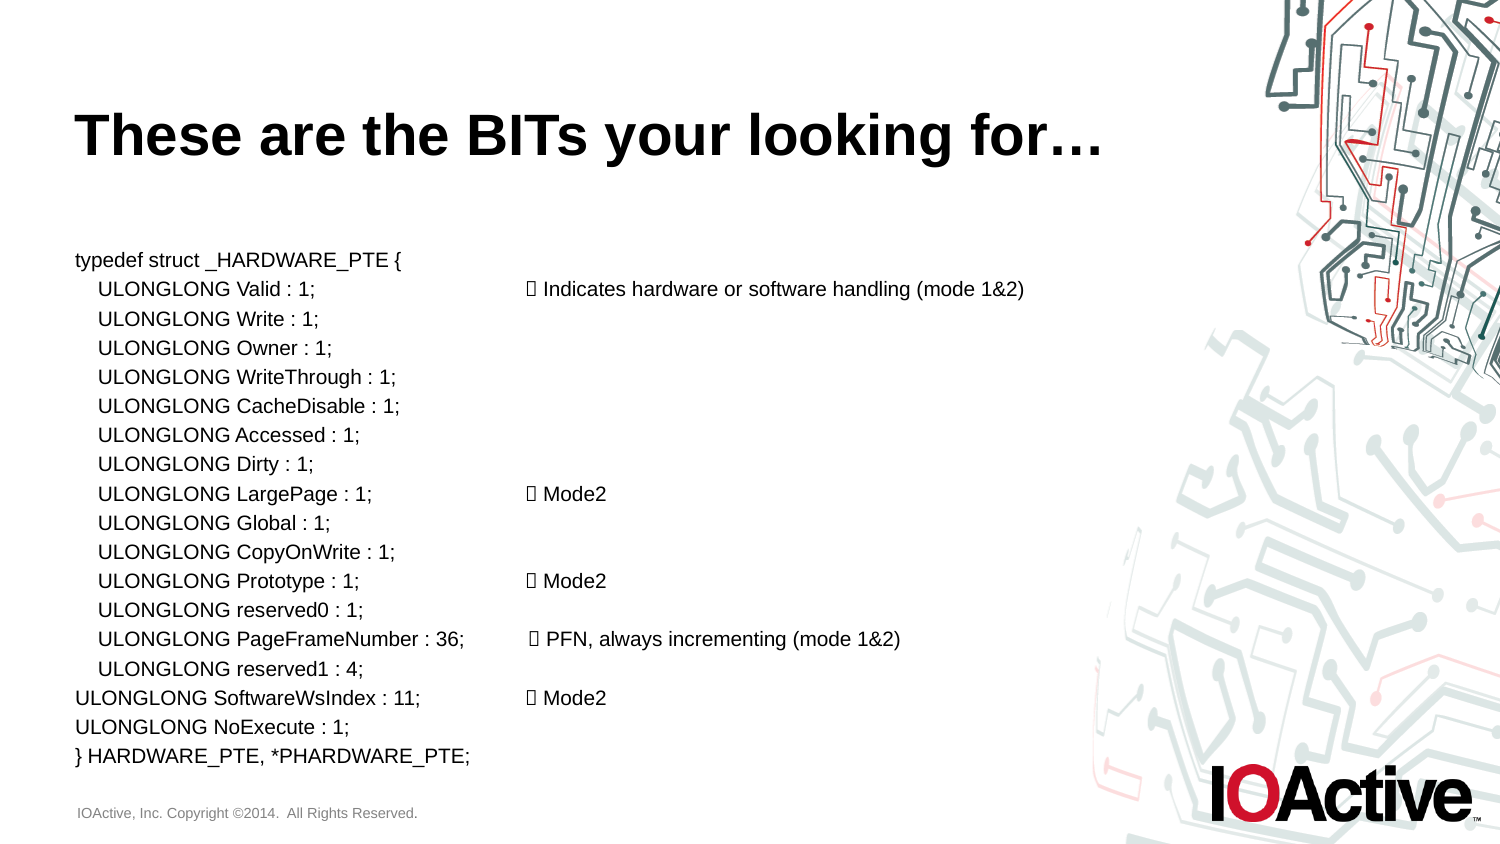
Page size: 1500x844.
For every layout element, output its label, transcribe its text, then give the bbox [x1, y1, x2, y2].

title These are the BITs your looking for… [74, 96, 1213, 238]
picture [0, 0, 1500, 844]
list typedef struct _HARDWARE_PTE { ULONGLONG Valid : 1;  Indicates hardware or software handling (mode 1&2) ULONGLONG Write : 1; ULONGLONG Owner : 1; ULONGLONG WriteThrough : 1; ULONGLONG CacheDisable : 1; ULONGLONG Accessed : 1; ULONGLONG Dirty : 1; ULONGLONG LargePage : 1;  Mode2 ULONGLONG Global : 1; ULONGLONG CopyOnWrite : 1; ULONGLONG Prototype : 1;  Mode2 ULONGLONG reserved0 : 1; ULONGLONG PageFrameNumber : 36;  PFN, always incrementing (mode 1&2) ULONGLONG reserved1 : 4; ULONGLONG SoftwareWsIndex : 11;  Mode2 ULONGLONG NoExecute : 1; } HARDWARE_PTE, *PHARDWARE_PTE; [75, 246, 1155, 797]
